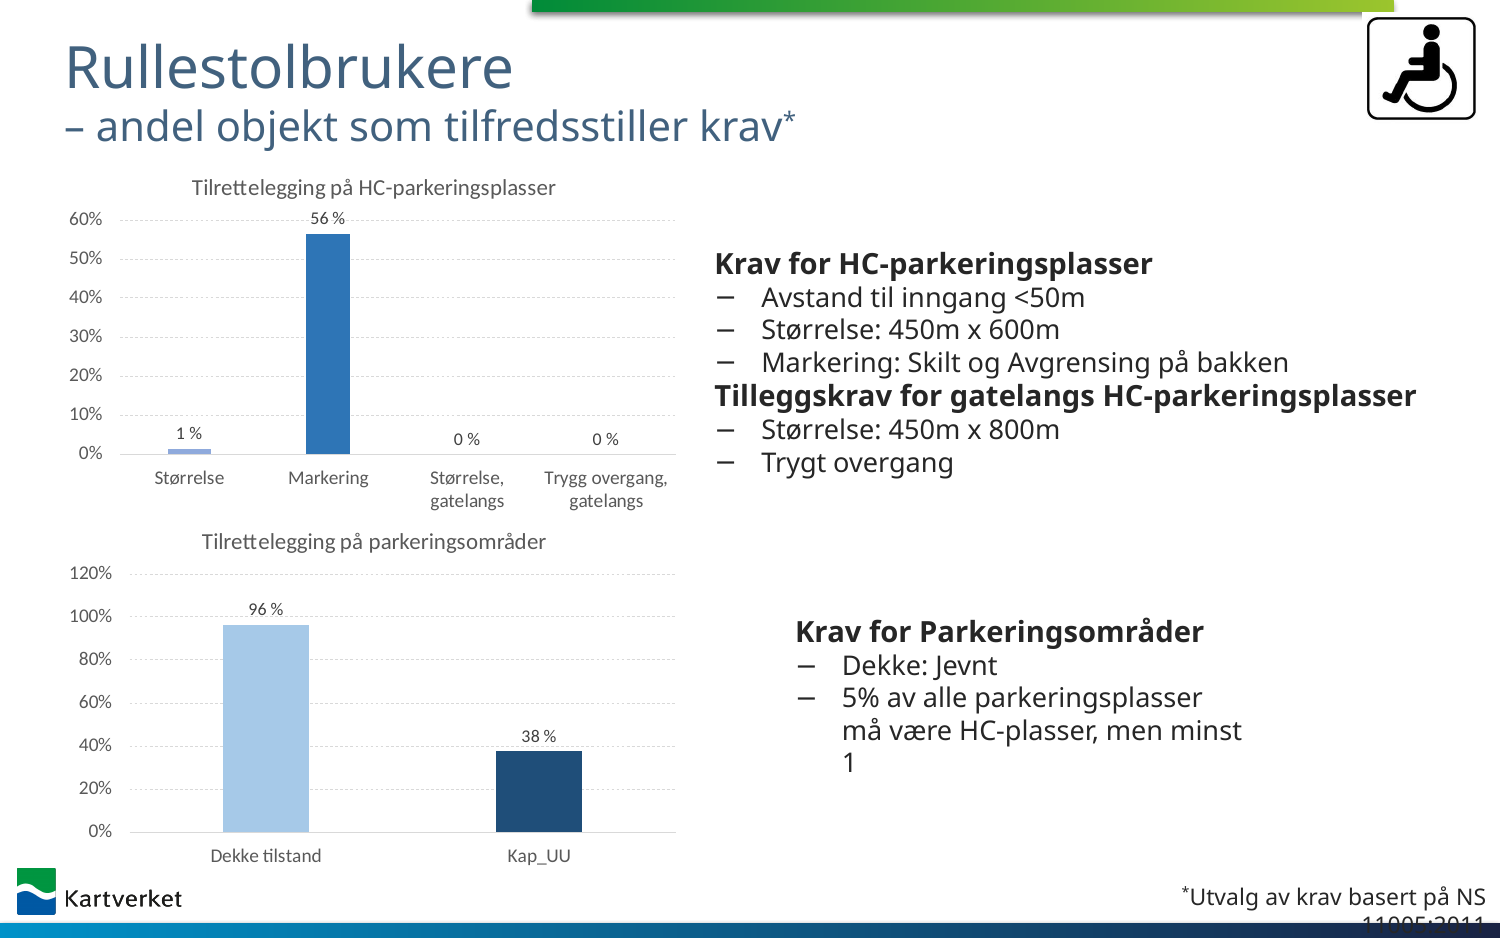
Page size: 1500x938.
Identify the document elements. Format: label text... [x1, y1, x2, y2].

picture [62, 166, 687, 519]
text_box Rullestolbrukere – andel objekt som tilfredsstiller krav* [49, 25, 1431, 158]
picture [62, 520, 687, 874]
text_box Krav for HC-parkeringsplasser Avstand til inngang <50m Størrelse: 450m x 600m Markering: Skilt og Avgrensing på bakken Tilleggskrav for gatelangs HC-parkeringsplasser Størrelse: 450m x 800m Trygt overgang [699, 237, 1433, 485]
picture [1362, 12, 1481, 126]
text_box Krav for Parkeringsområder Dekke: Jevnt 5% av alle parkeringsplasser må være HC-plasser, men minst 1 [780, 605, 1261, 786]
text_box *Utvalg av krav basert på NS 11005:2011 [1068, 873, 1500, 938]
